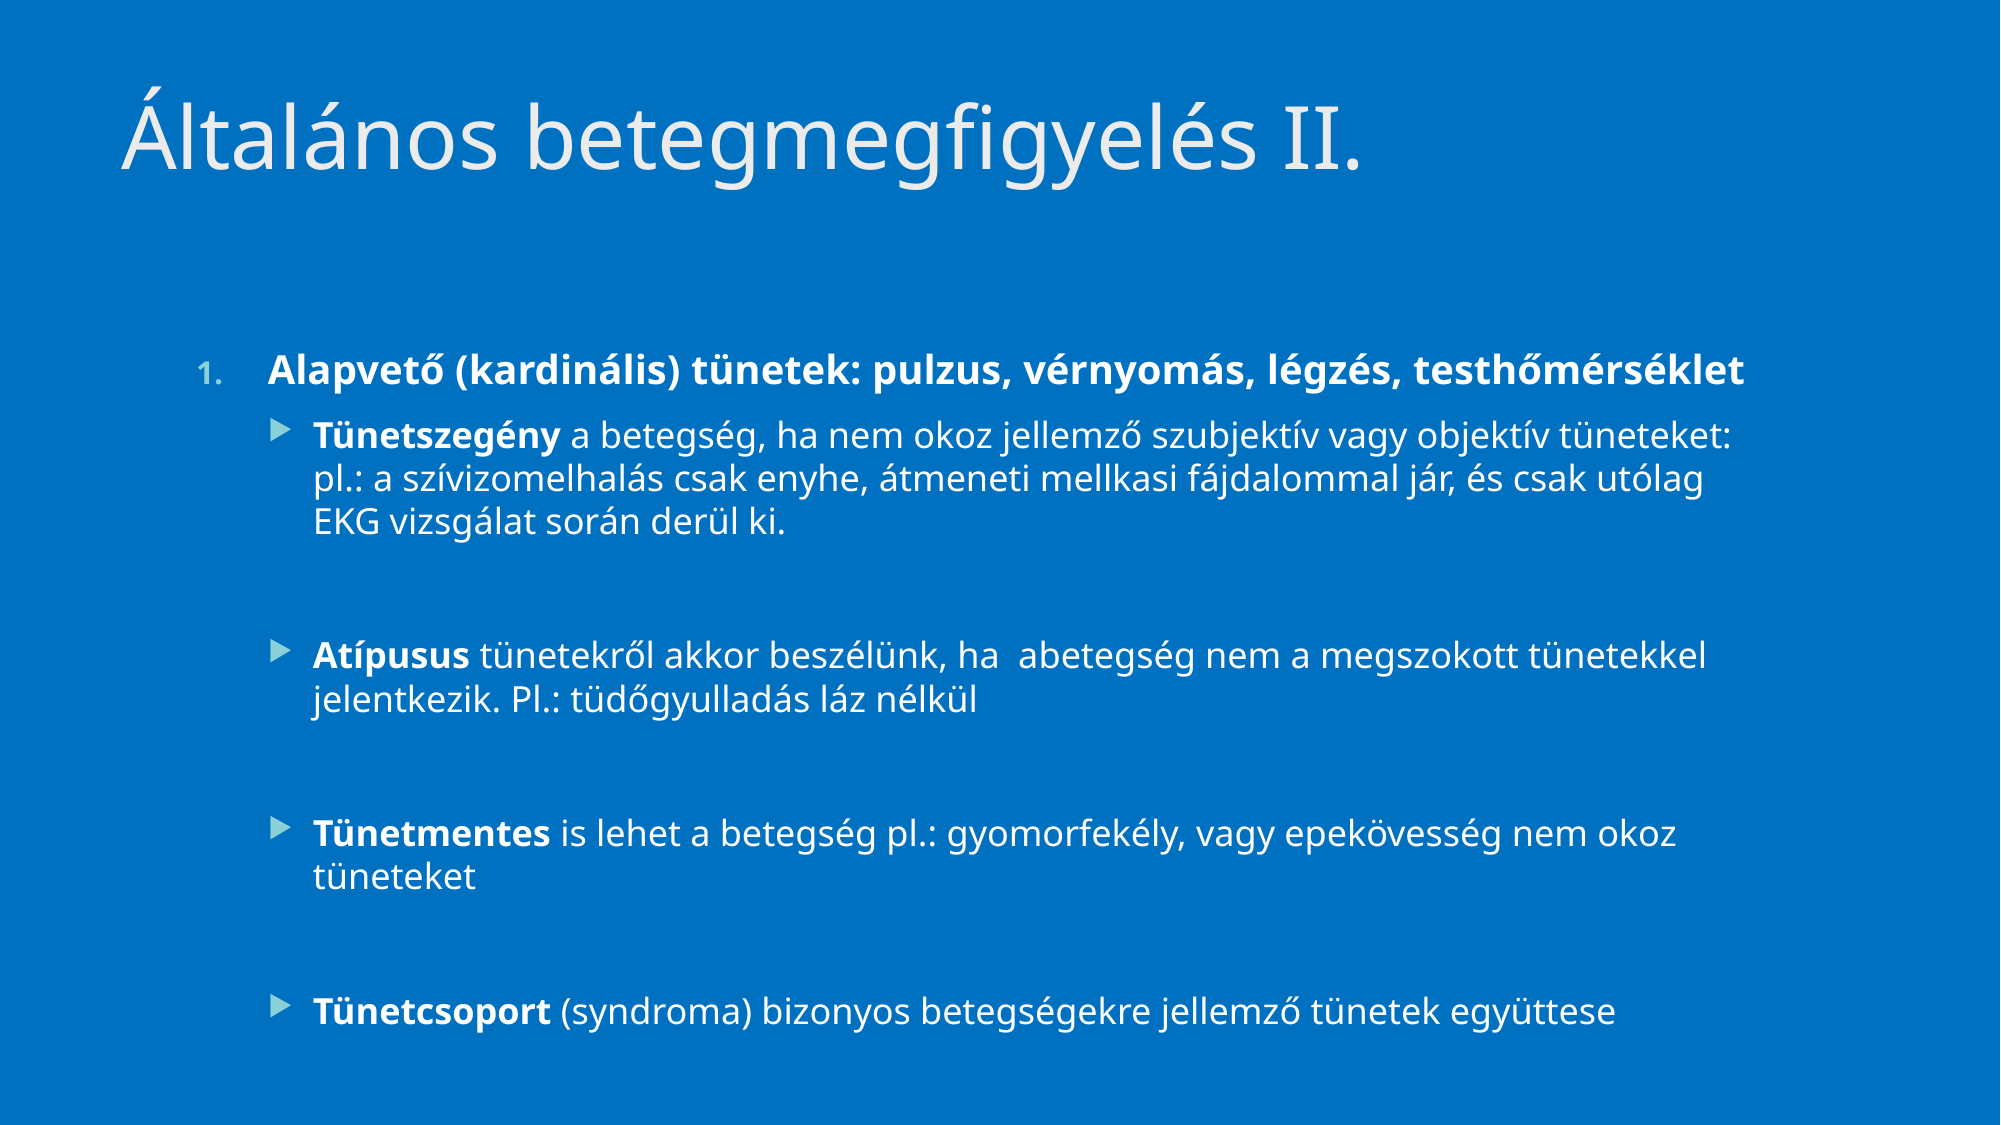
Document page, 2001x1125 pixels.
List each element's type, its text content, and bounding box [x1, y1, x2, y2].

list Alapvető (kardinális) tünetek: pulzus, vérnyomás, légzés, testhőmérséklet Tünetszegény a betegség, ha nem okoz jellemző szubjektív vagy objektív tüneteket: pl.: a szívizomelhalás csak enyhe, átmeneti mellkasi fájdalommal jár, és csak utólag EKG vizsgálat során derül ki. Atípusus tünetekről akkor beszélünk, ha abetegség nem a megszokott tünetekkel jelentkezik. Pl.: tüdőgyulladás láz nélkül Tünetmentes is lehet a betegség pl.: gyomorfekély, vagy epekövesség nem okoz tüneteket Tünetcsoport (syndroma) bizonyos betegségekre jellemző tünetek együttese [181, 336, 1766, 1082]
title Általános betegmegfigyelés II. [106, 74, 1649, 304]
